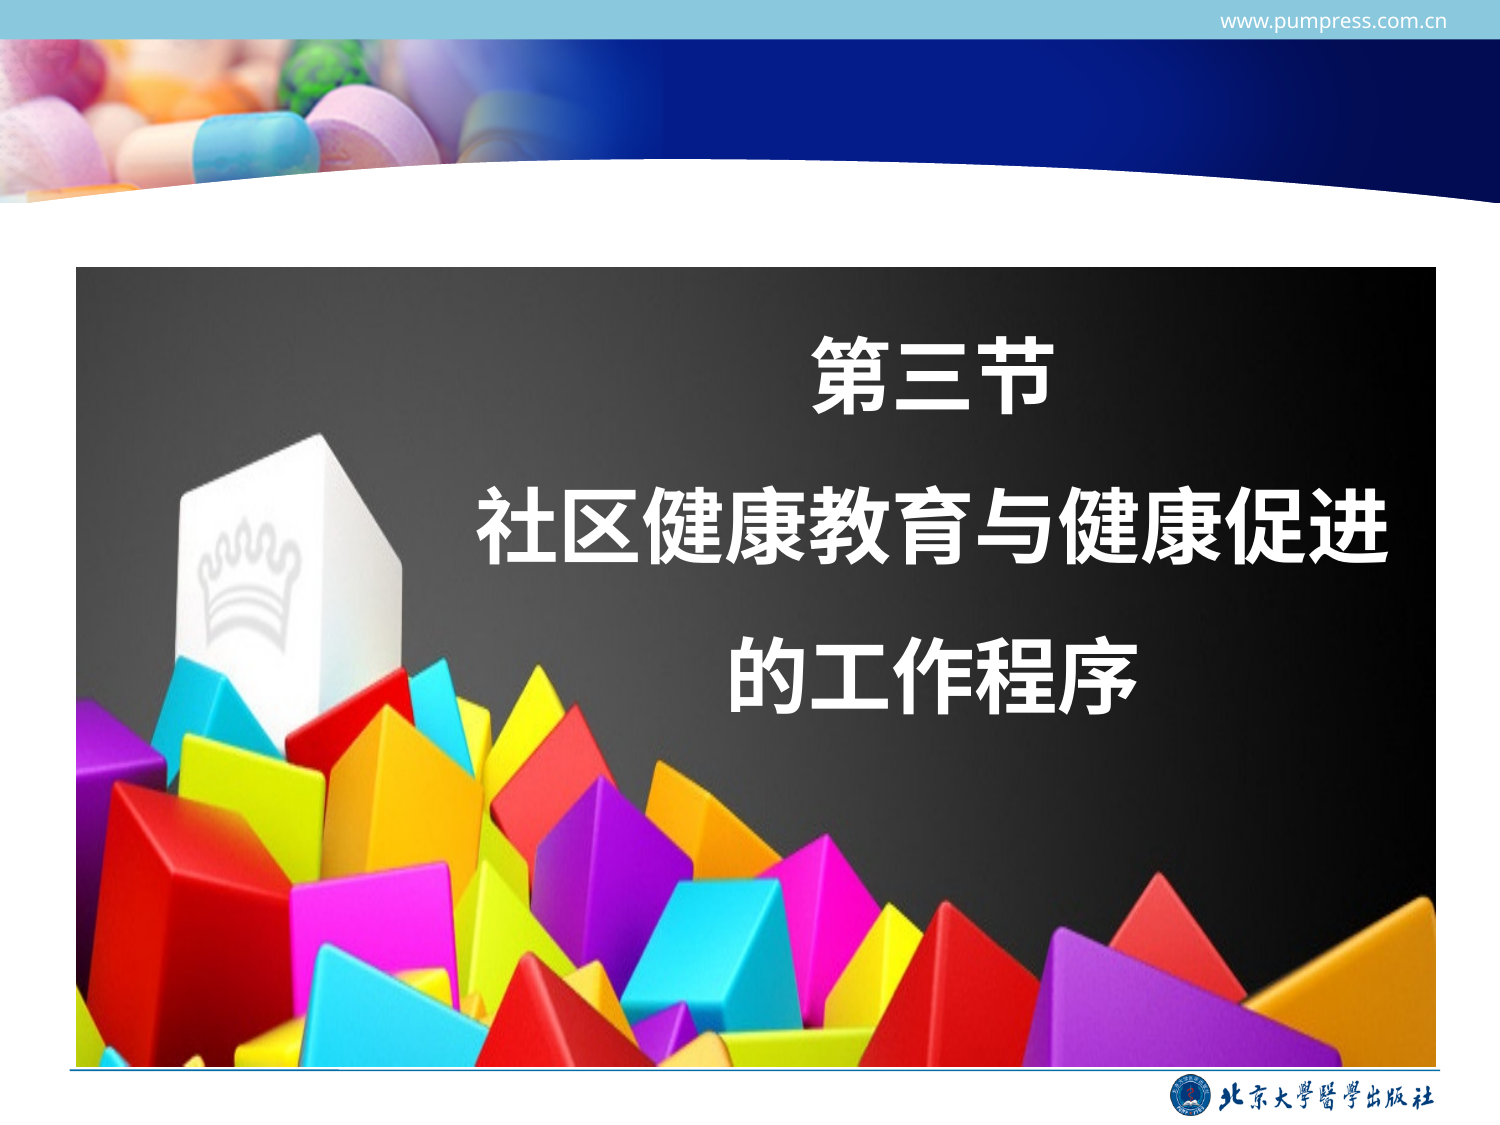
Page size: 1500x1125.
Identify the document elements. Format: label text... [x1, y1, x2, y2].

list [76, 266, 1436, 1067]
slide_number www.pumpress.com.cn [1024, 0, 1463, 38]
picture [1170, 1074, 1436, 1118]
picture [0, 40, 1500, 203]
